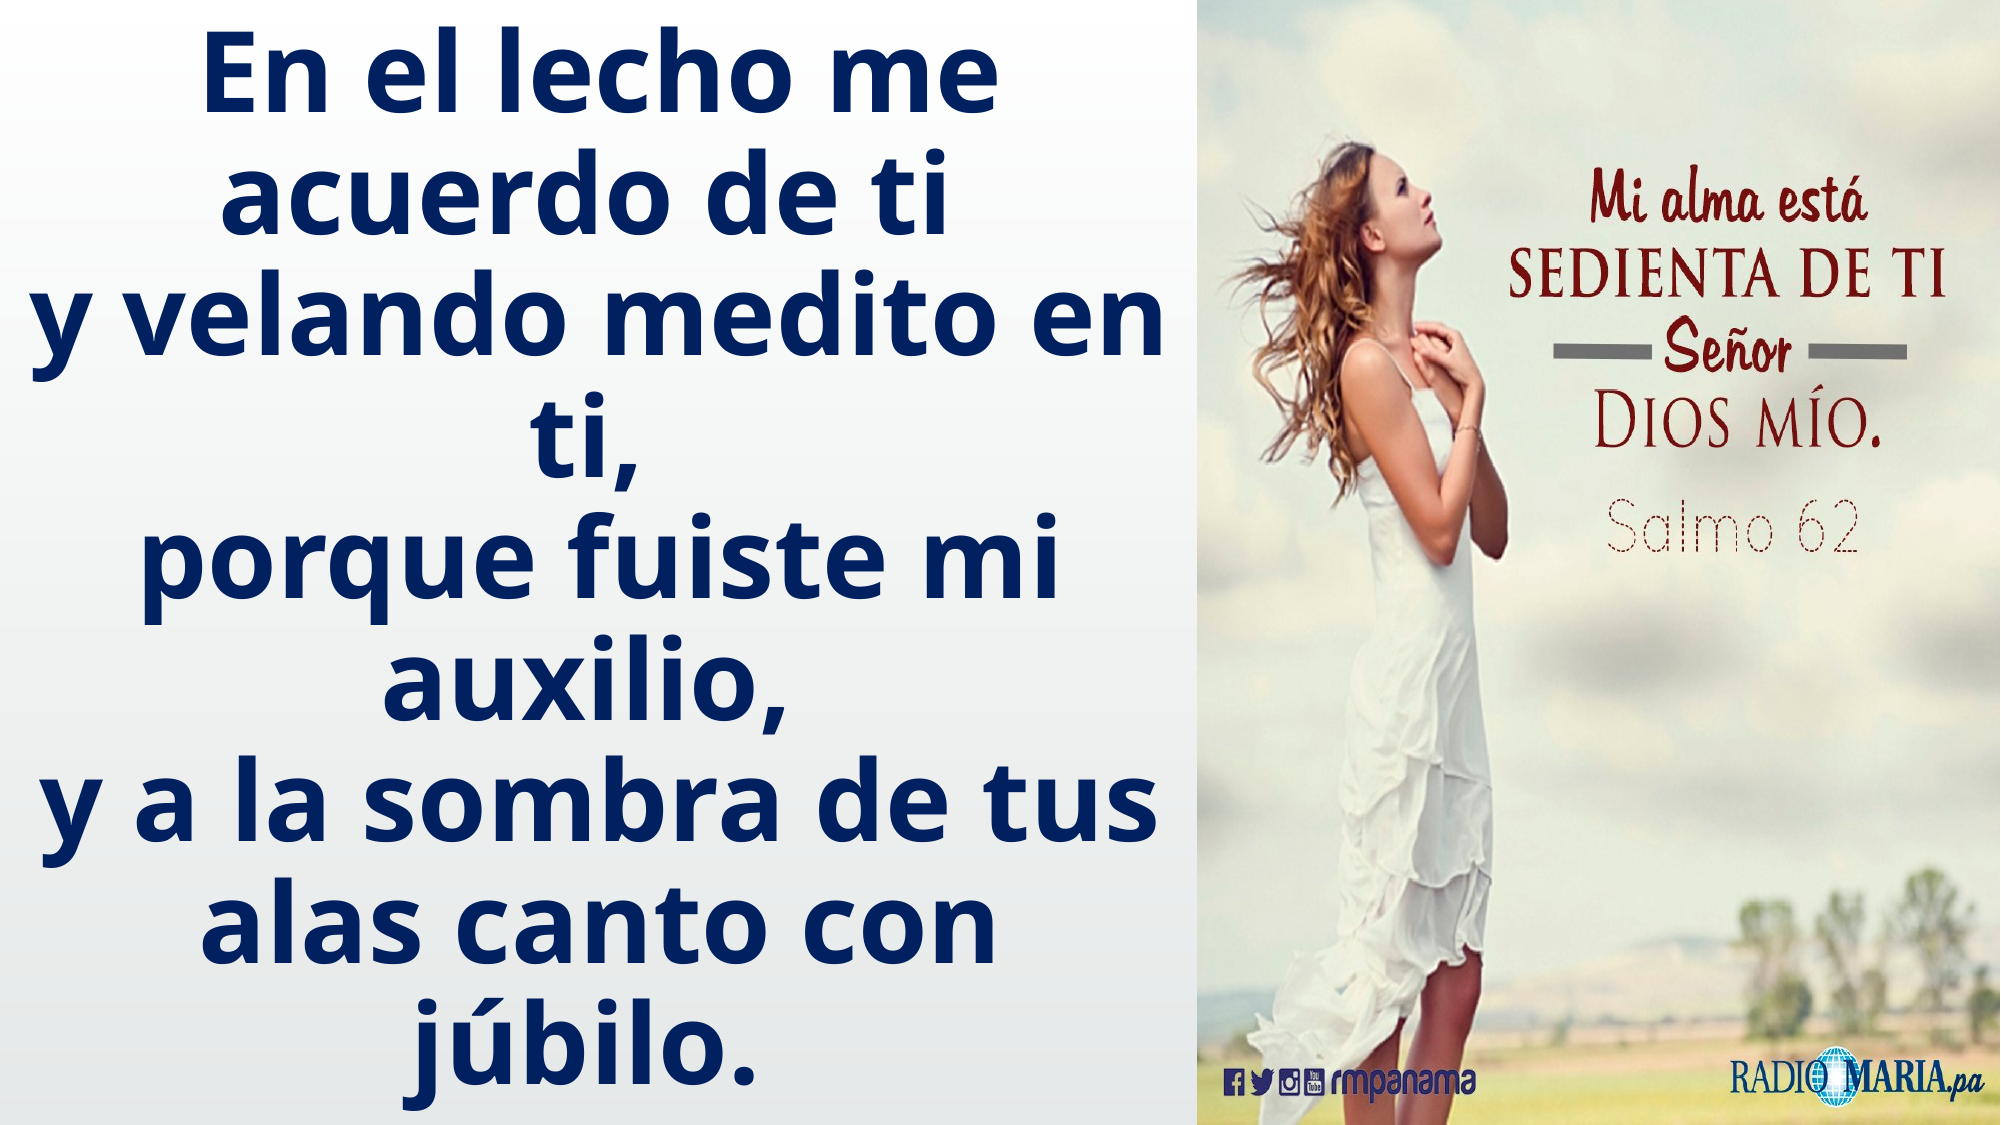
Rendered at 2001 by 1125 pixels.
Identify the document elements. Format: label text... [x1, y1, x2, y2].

picture [1197, 0, 2000, 1125]
title En el lecho me acuerdo de ti y velando medito en ti, porque fuiste mi auxilio, y a la sombra de tus alas canto con júbilo. [0, 0, 1197, 1125]
